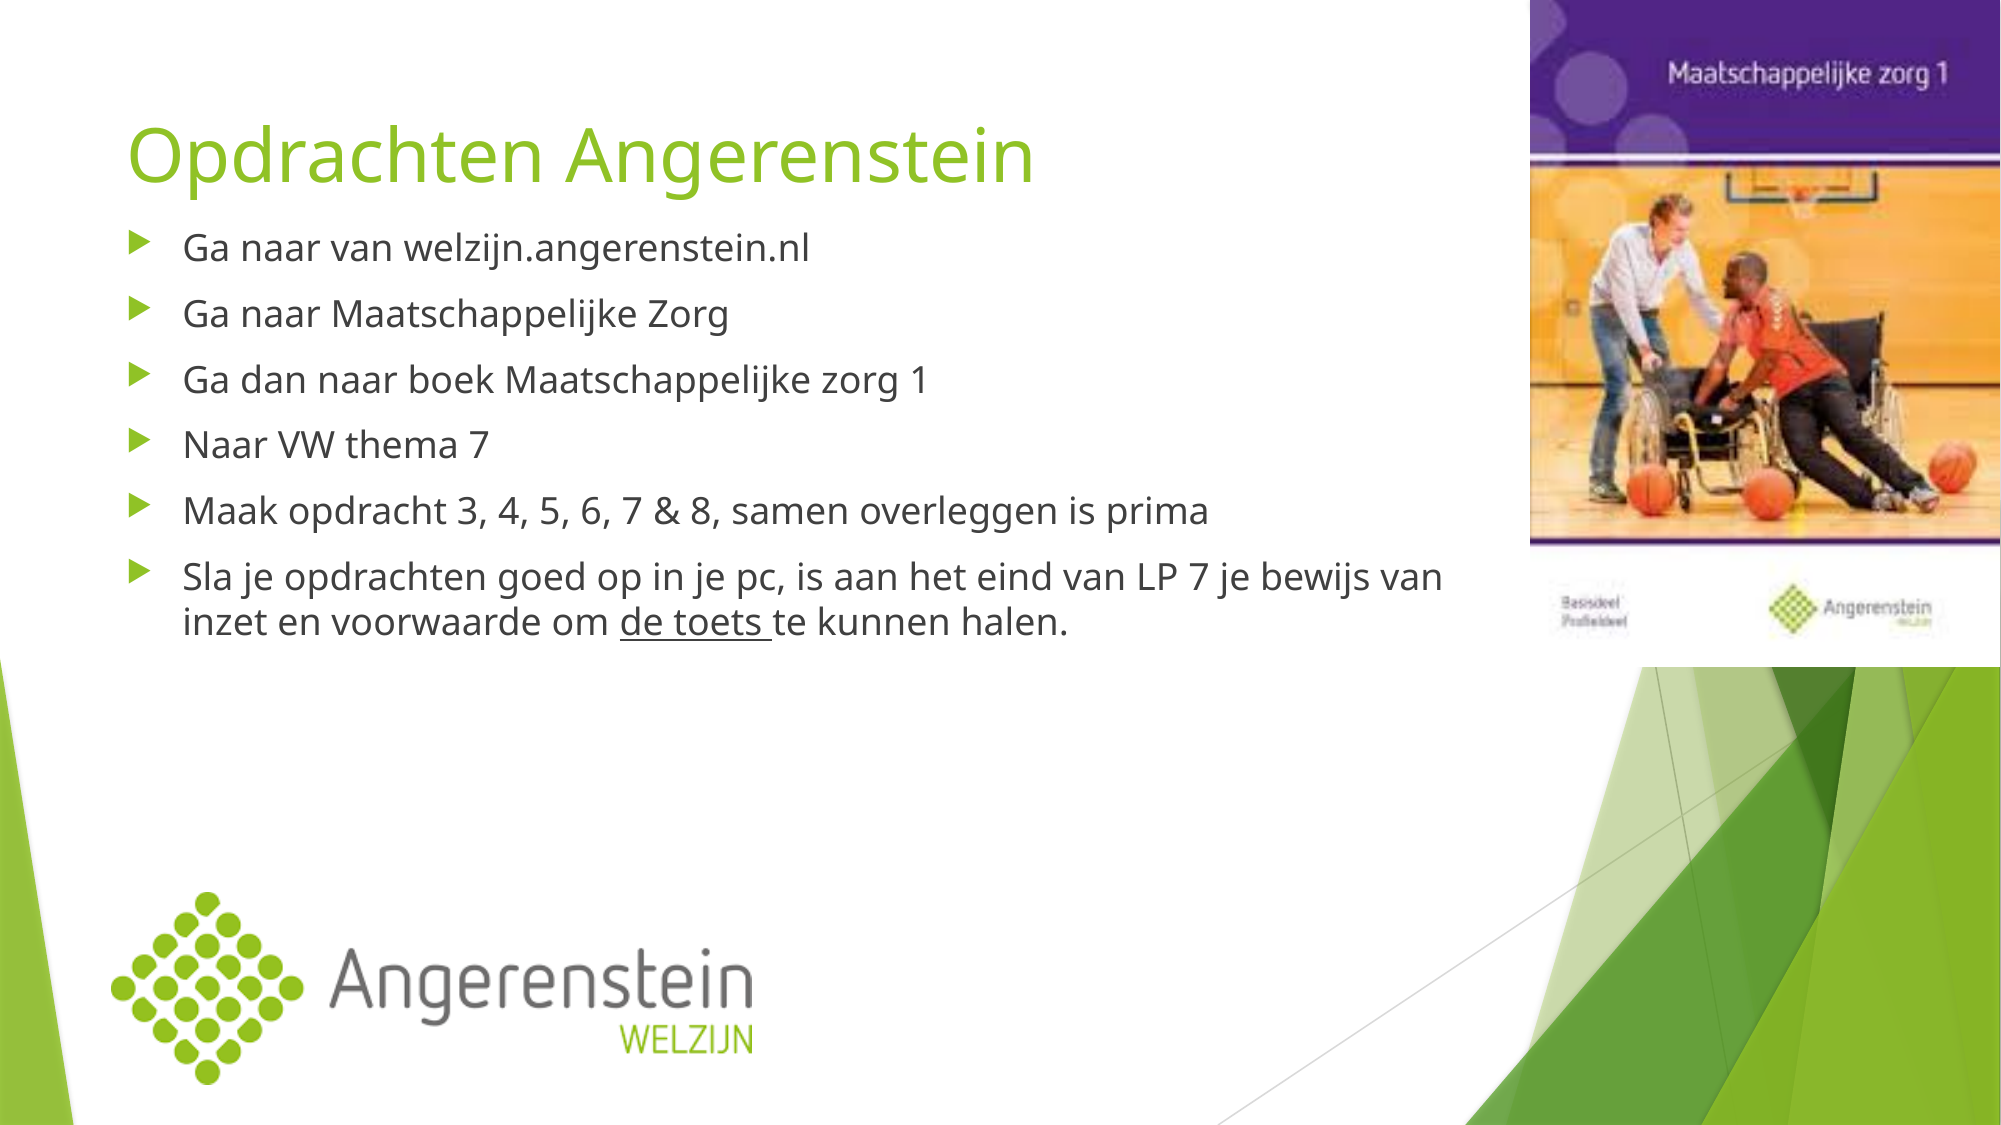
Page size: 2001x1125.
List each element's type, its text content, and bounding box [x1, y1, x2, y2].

list Ga naar van welzijn.angerenstein.nl Ga naar Maatschappelijke Zorg Ga dan naar boek Maatschappelijke zorg 1 Naar VW thema 7 Maak opdracht 3, 4, 5, 6, 7 & 8, samen overleggen is prima Sla je opdrachten goed op in je pc, is aan het eind van LP 7 je bewijs van inzet en voorwaarde om de toets te kunnen halen. [111, 216, 1522, 853]
title Opdrachten Angerenstein [111, 99, 1522, 216]
picture [1530, 0, 2000, 667]
picture [110, 892, 753, 1086]
